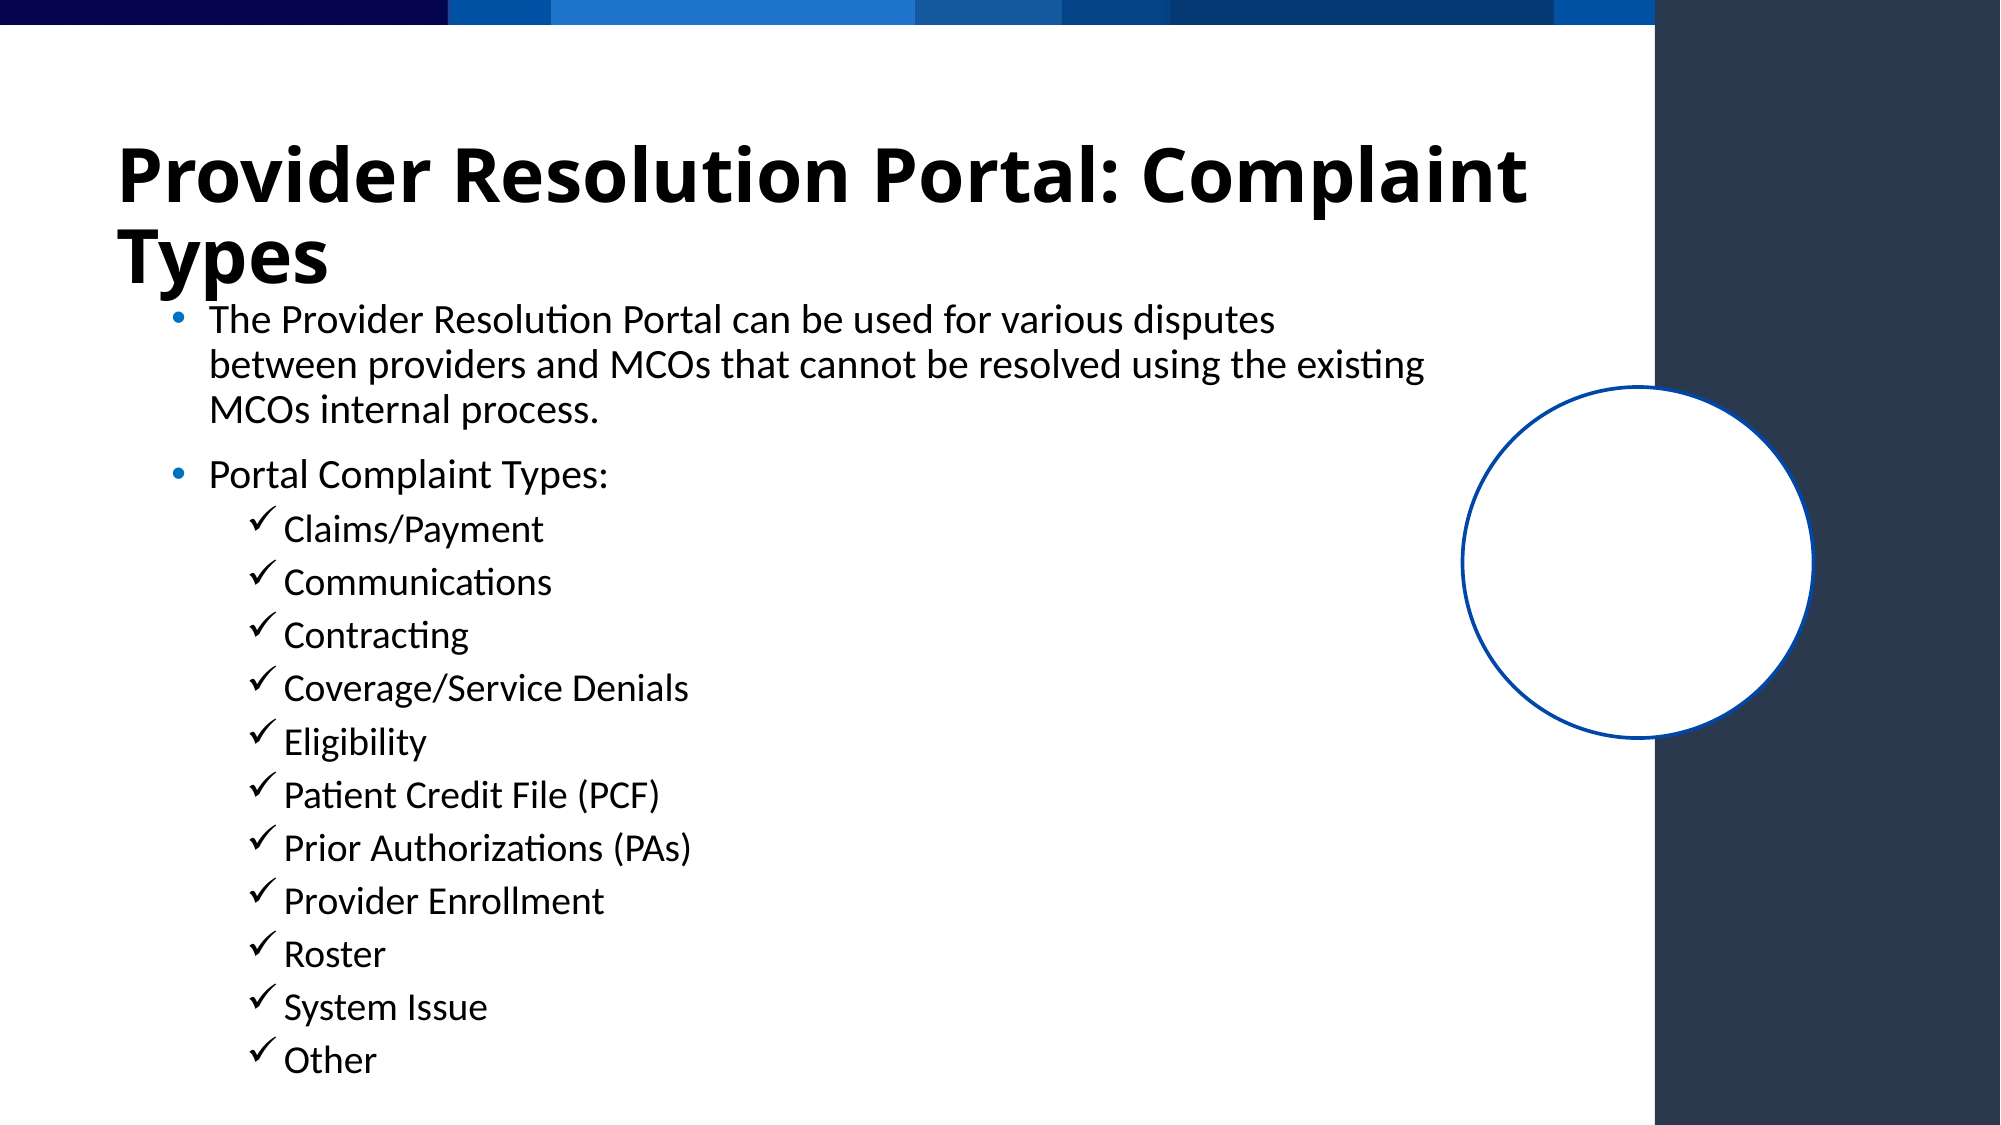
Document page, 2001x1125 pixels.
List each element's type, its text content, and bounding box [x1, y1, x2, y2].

text_box [1654, 0, 2000, 1125]
text_box [0, 0, 1655, 25]
title Provider Resolution Portal: Complaint Types [101, 109, 1553, 328]
text_box [1461, 385, 1815, 740]
list The Provider Resolution Portal can be used for various disputes between providers and MCOs that cannot be resolved using the existing MCOs internal process. Portal Complaint Types: Claims/Payment Communications Contracting Coverage/Service Denials Eligibility Patient Credit File (PCF) Prior Authorizations (PAs) Provider Enrollment Roster System Issue Other [156, 289, 1450, 1003]
